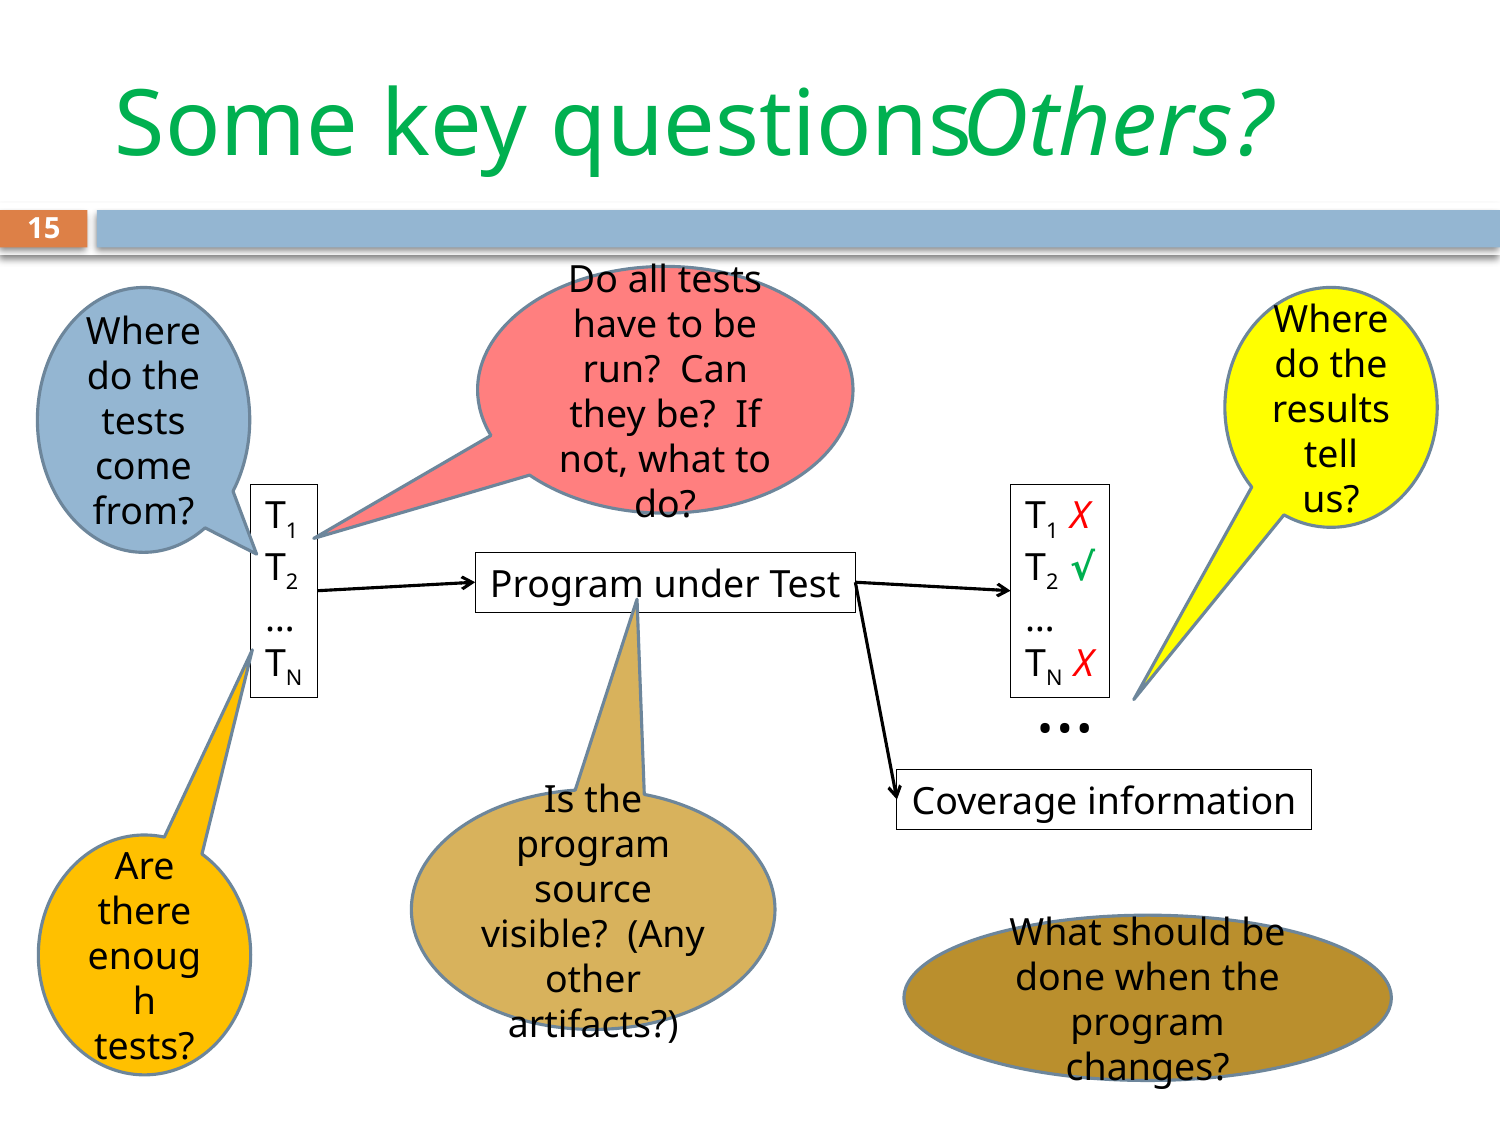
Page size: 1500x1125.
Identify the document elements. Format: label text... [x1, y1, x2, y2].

text_box T1 T2 … TN [250, 484, 318, 698]
title Some key questions [99, 37, 1438, 200]
text_box Are there enough tests? [36, 648, 254, 1077]
text_box … [1021, 649, 1110, 755]
text_box Program under Test [475, 552, 856, 613]
text_box T1 X T2 √ … TN X [1010, 484, 1110, 698]
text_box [825, 582, 926, 801]
text_box Coverage information [896, 769, 1312, 830]
text_box Others? [947, 56, 1288, 182]
text_box Is the program source visible? (Any other artifacts?) [409, 597, 777, 1032]
text_box Do all tests have to be run? Can they be? If not, what to do? [312, 264, 855, 540]
slide_number 15 [0, 208, 88, 249]
text_box Where do the tests come from? [35, 285, 259, 556]
text_box Where do the results tell us? [1132, 285, 1439, 701]
text_box What should be done when the program changes? [902, 913, 1393, 1083]
